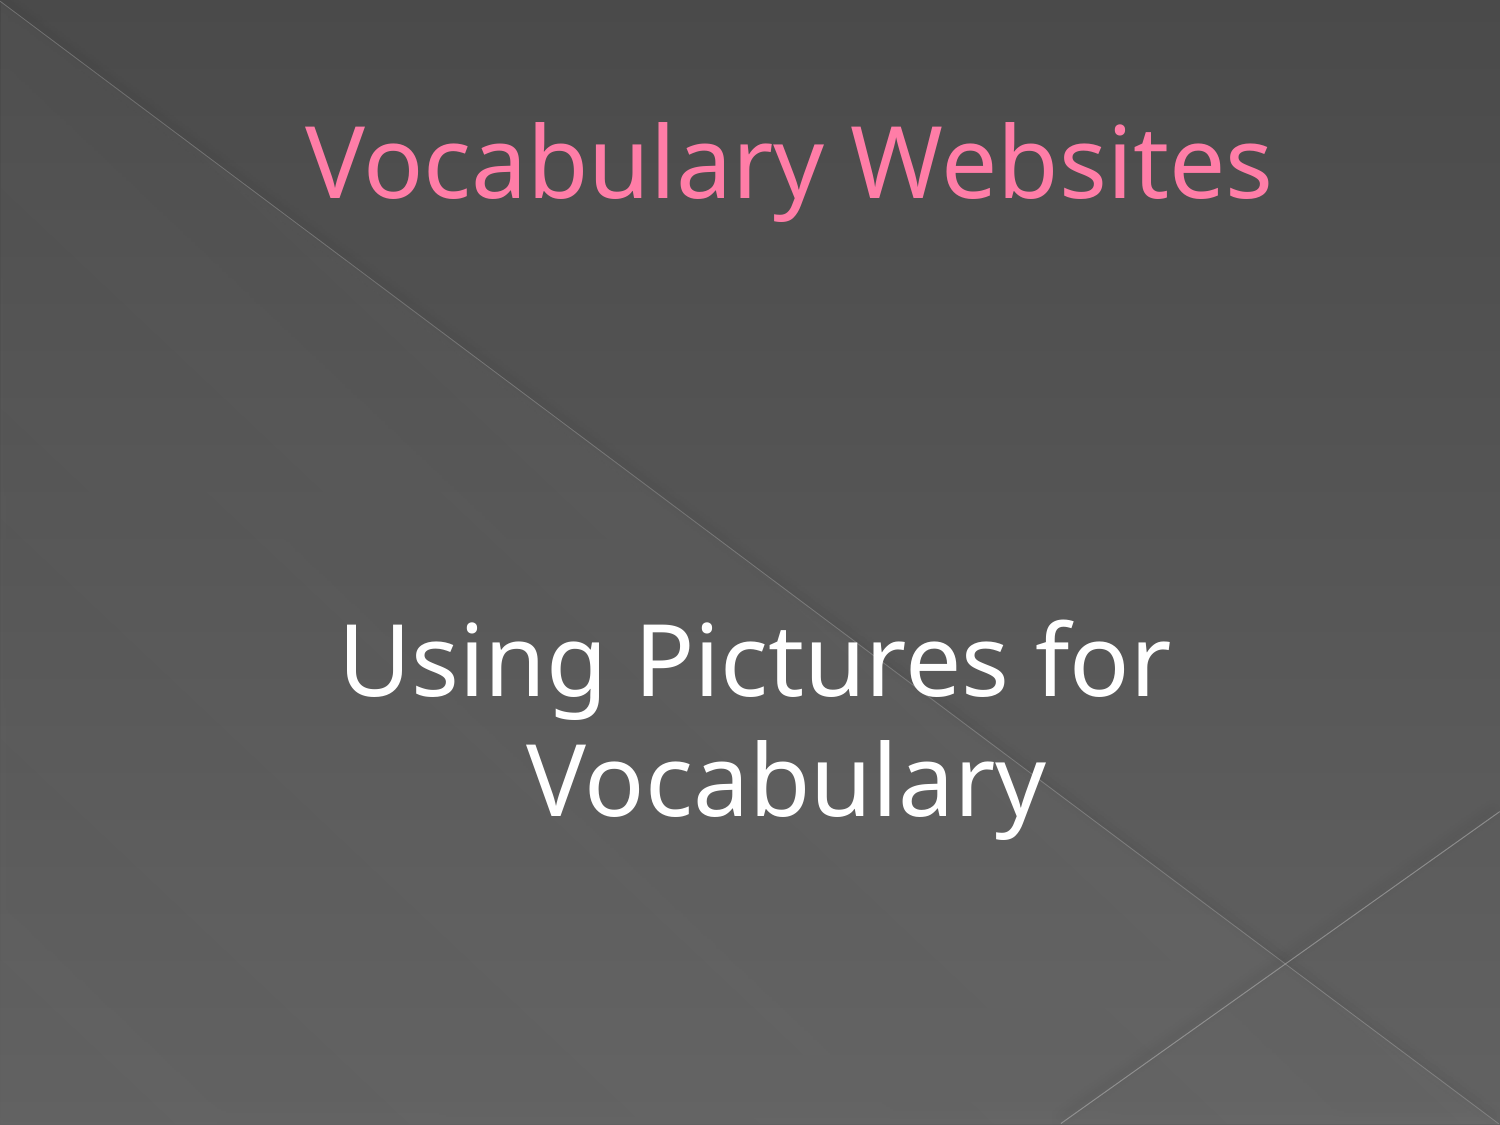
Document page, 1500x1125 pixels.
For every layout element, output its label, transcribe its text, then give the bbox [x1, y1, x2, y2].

title Vocabulary Websites [75, 43, 1425, 274]
list Using Pictures for Vocabulary [75, 308, 1425, 1059]
